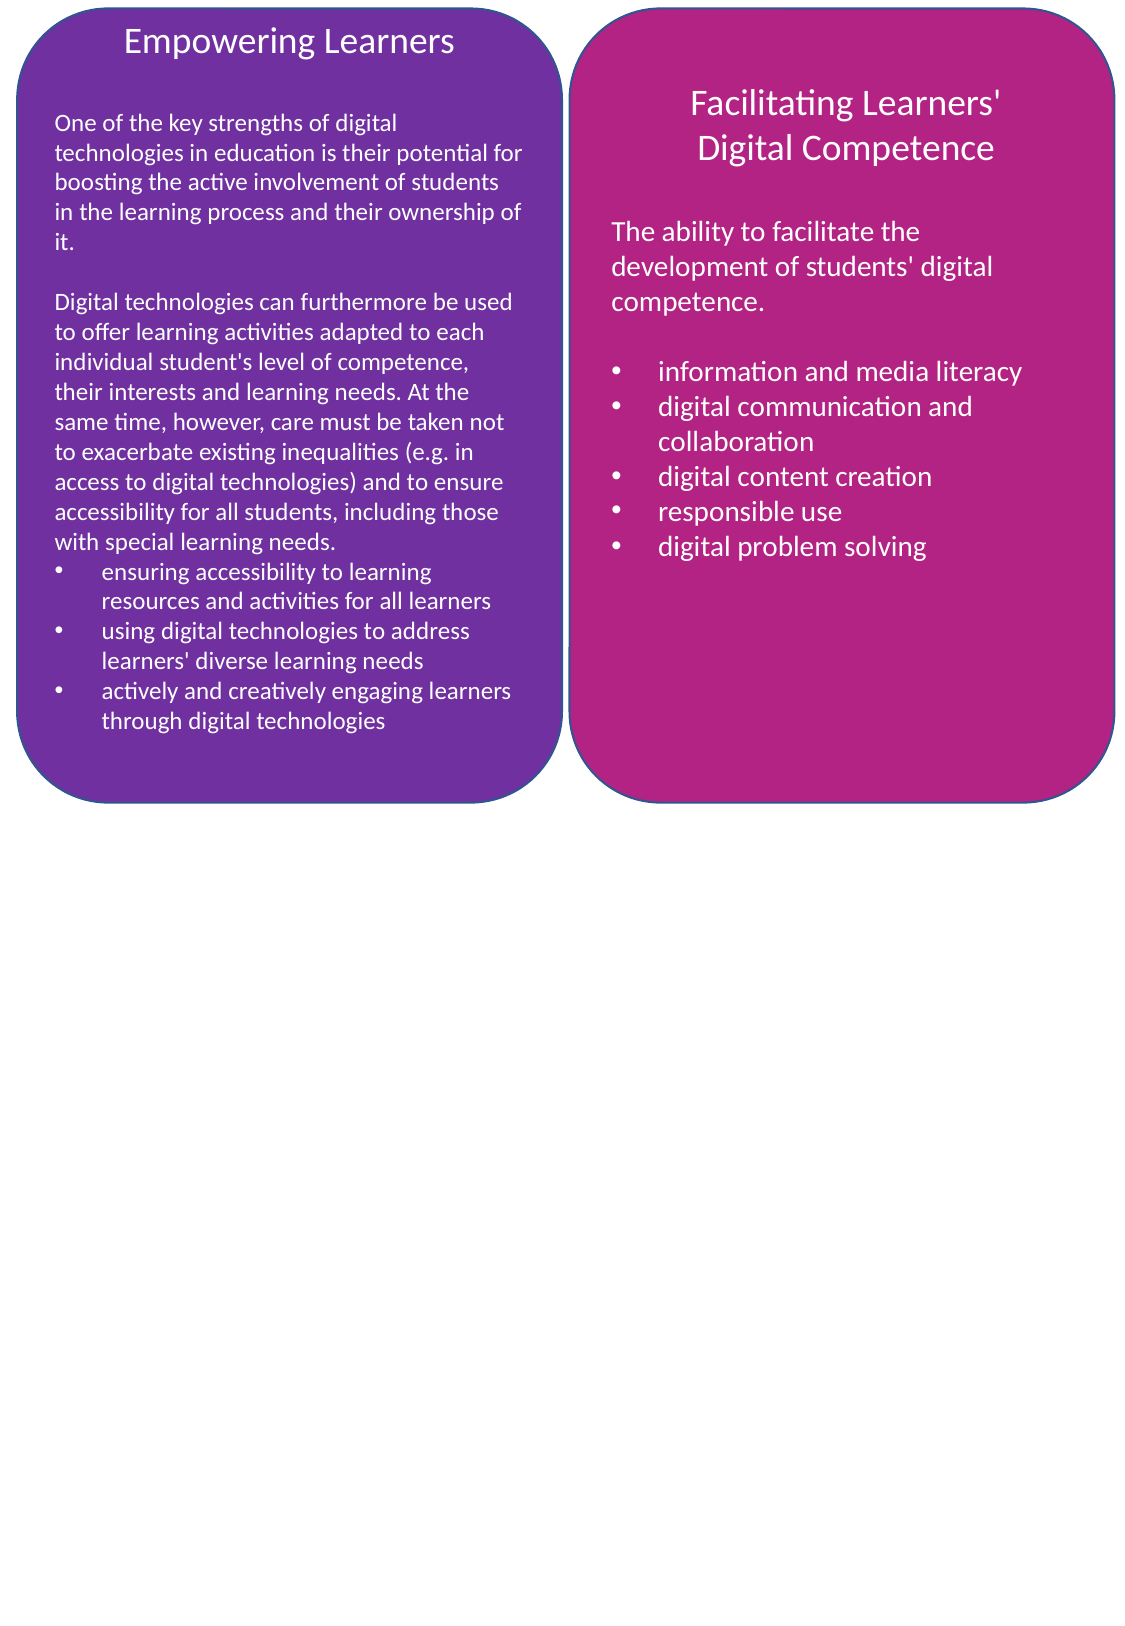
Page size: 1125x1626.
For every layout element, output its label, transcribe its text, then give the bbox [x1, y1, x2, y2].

text_box [16, 38, 564, 804]
text_box [568, 7, 1116, 804]
text_box Empowering Learners One of the key strengths of digital technologies in education is their potential for boosting the active involvement of students in the learning process and their ownership of it. Digital technologies can furthermore be used to offer learning activities adapted to each individual student's level of competence, their interests and learning needs. At the same time, however, care must be taken not to exacerbate existing inequalities (e.g. in access to digital technologies) and to ensure accessibility for all students, including those with special learning needs. ensuring accessibility to learning resources and activities for all learners using digital technologies to address learners' diverse learning needs actively and creatively engaging learners through digital technologies [39, 8, 540, 743]
text_box Facilitating Learners' Digital Competence The ability to facilitate the development of students' digital competence. information and media literacy digital communication and collaboration digital content creation responsible use digital problem solving [596, 70, 1097, 570]
